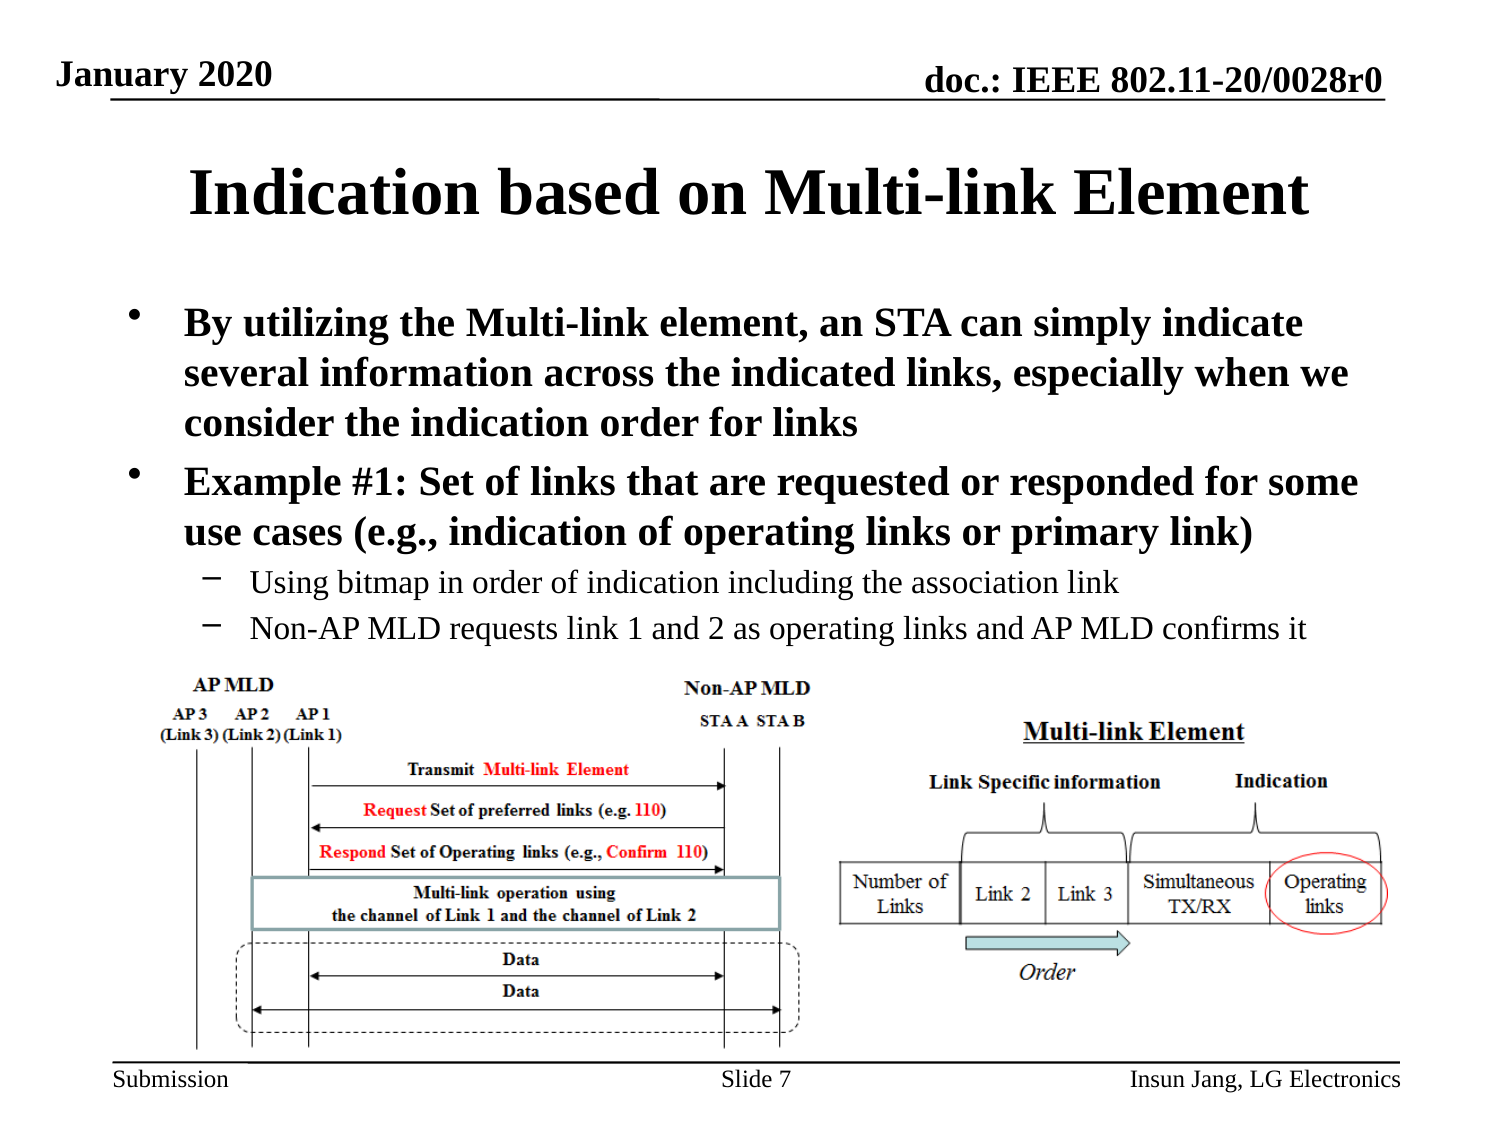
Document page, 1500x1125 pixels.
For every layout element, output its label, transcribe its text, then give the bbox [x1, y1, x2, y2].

list By utilizing the Multi-link element, an STA can simply indicate several information across the indicated links, especially when we consider the indication order for links Example #1: Set of links that are requested or responded for some use cases (e.g., indication of operating links or primary link) Using bitmap in order of indication including the association link Non-AP MLD requests link 1 and 2 as operating links and AP MLD confirms it [112, 287, 1388, 1000]
title Indication based on Multi-link Element [112, 112, 1388, 263]
footer Insun Jang, LG Electronics [1125, 1061, 1402, 1093]
picture [123, 662, 1388, 1050]
slide_number Slide 7 [712, 1061, 800, 1093]
